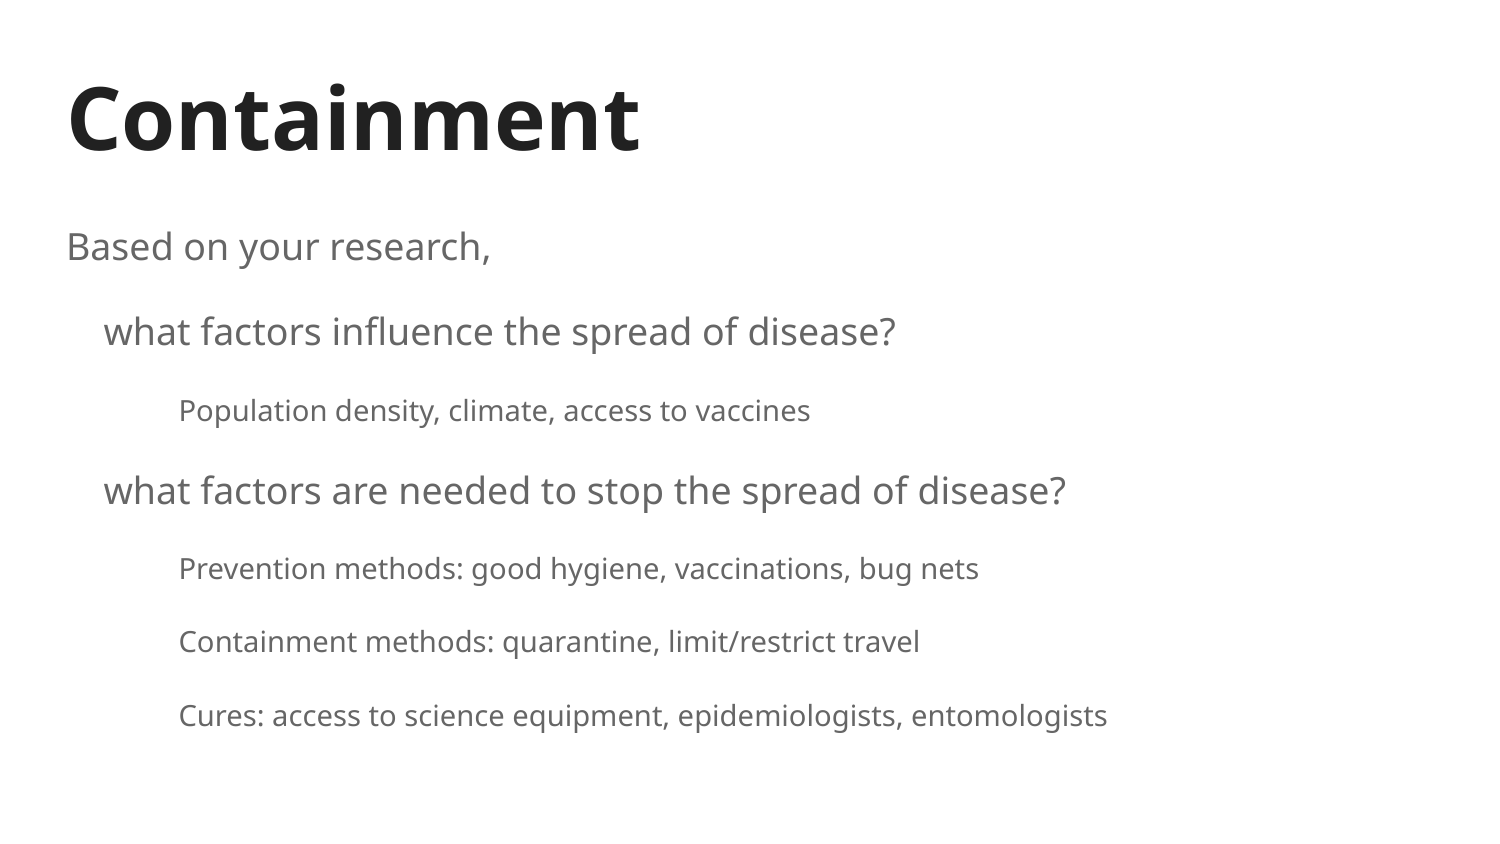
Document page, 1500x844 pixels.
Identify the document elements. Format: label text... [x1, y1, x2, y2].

list Based on your research, what factors influence the spread of disease? Population density, climate, access to vaccines what factors are needed to stop the spread of disease? Prevention methods: good hygiene, vaccinations, bug nets Containment methods: quarantine, limit/restrict travel Cures: access to science equipment, epidemiologists, entomologists [51, 201, 1449, 750]
title Containment [51, 48, 1449, 180]
